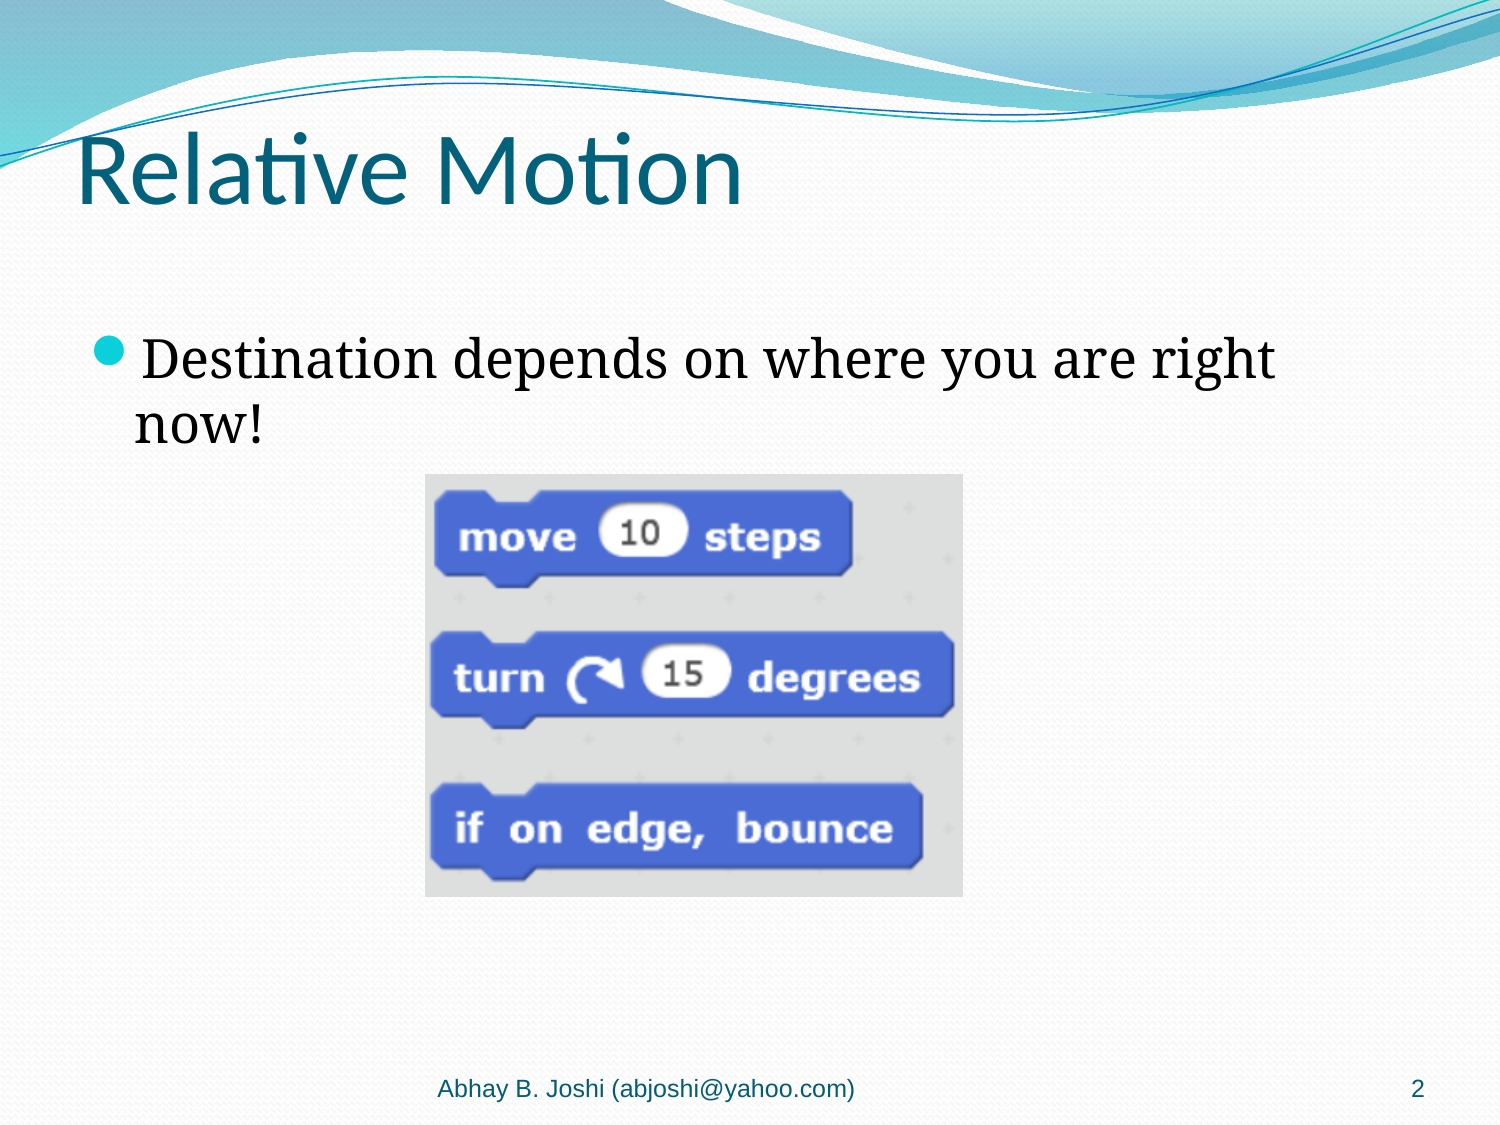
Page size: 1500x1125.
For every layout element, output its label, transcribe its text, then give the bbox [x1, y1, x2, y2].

slide_number 2 [1299, 1042, 1425, 1103]
picture [424, 474, 963, 898]
title Relative Motion [75, 37, 1425, 225]
footer Abhay B. Joshi (abjoshi@yahoo.com) [437, 1042, 988, 1103]
list Destination depends on where you are right now! [75, 317, 1425, 1038]
